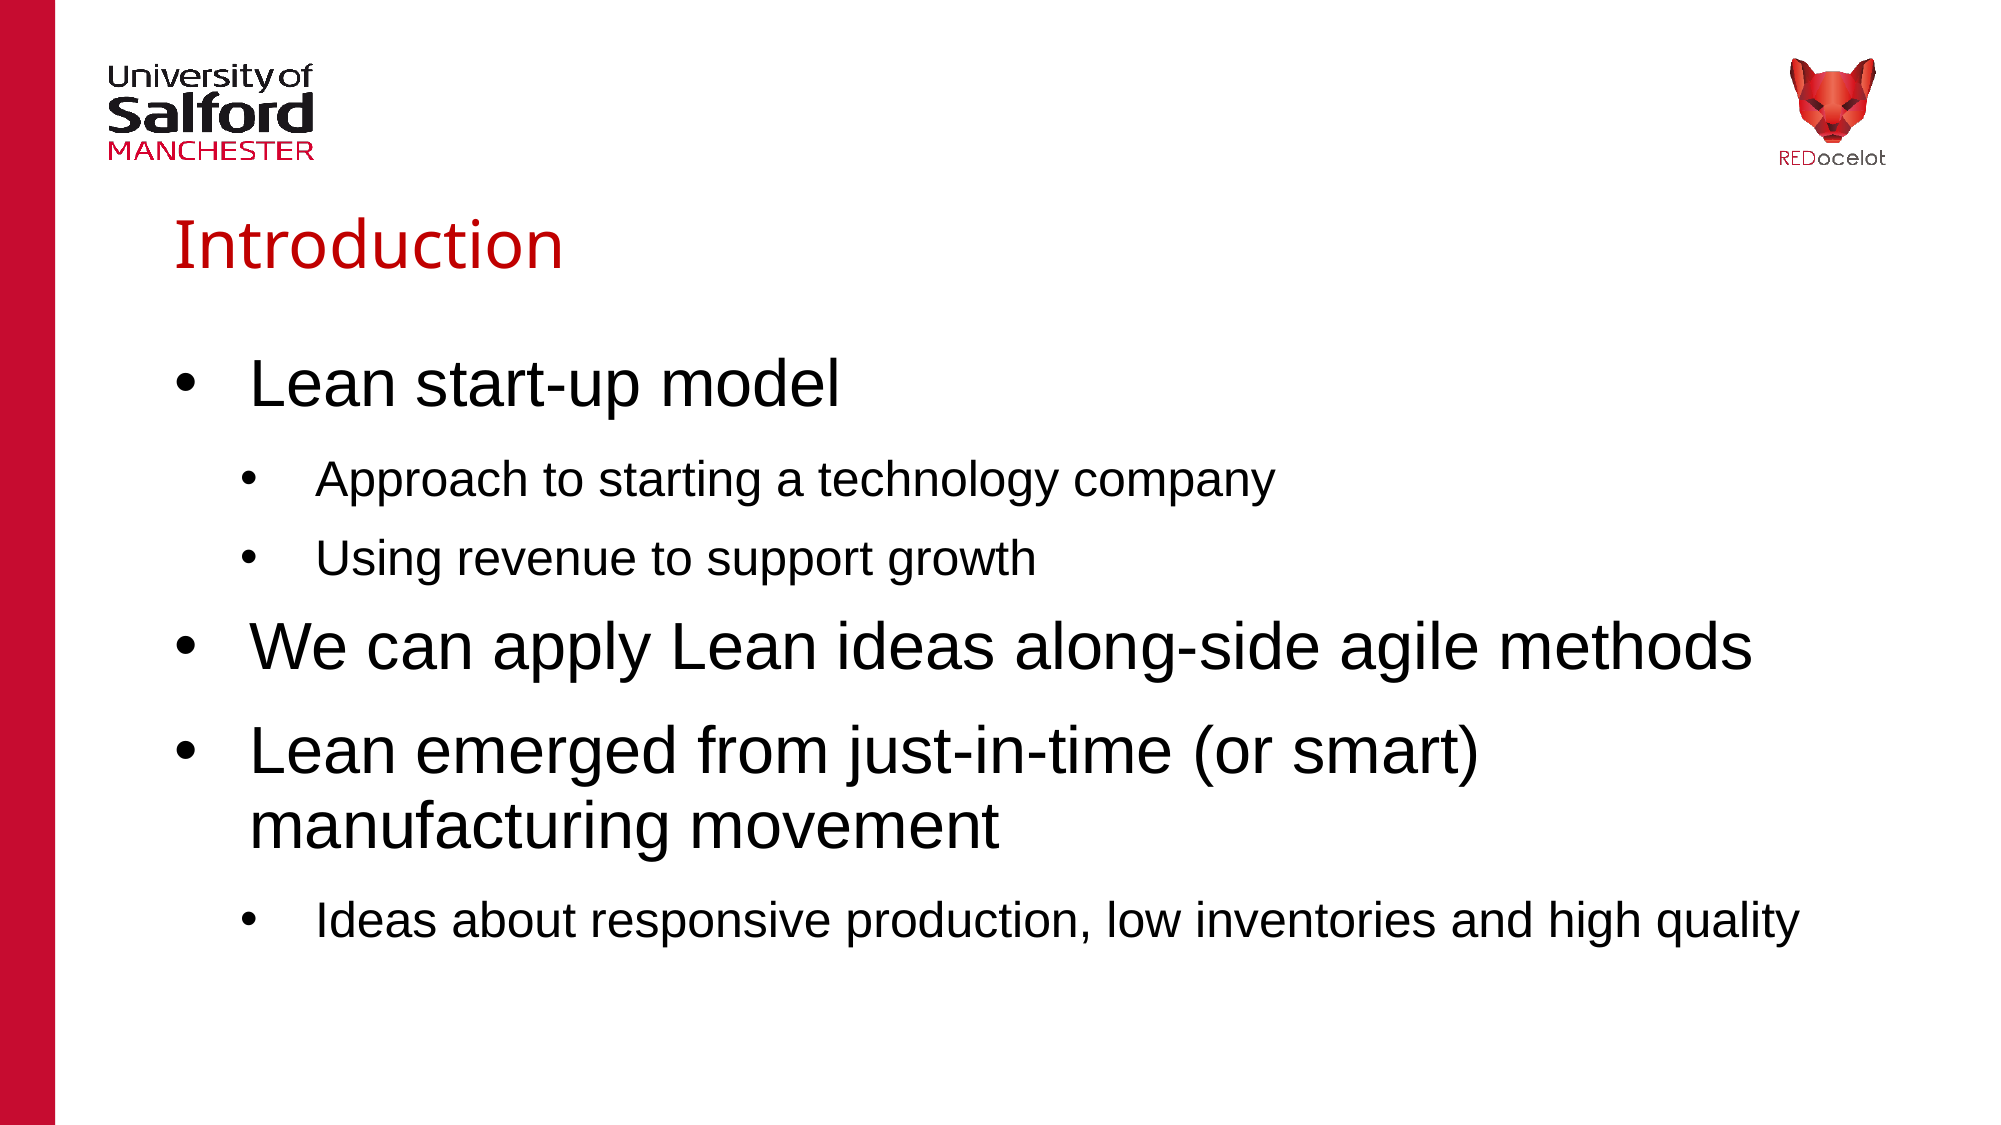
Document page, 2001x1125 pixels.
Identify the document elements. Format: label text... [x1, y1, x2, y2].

list Lean start-up model Approach to starting a technology company Using revenue to support growth We can apply Lean ideas along-side agile methods Lean emerged from just-in-time (or smart) manufacturing movement Ideas about responsive production, low inventories and high quality [159, 340, 1899, 1004]
picture [60, 27, 362, 196]
title Introduction [159, 201, 1899, 310]
picture [1766, 43, 1899, 180]
